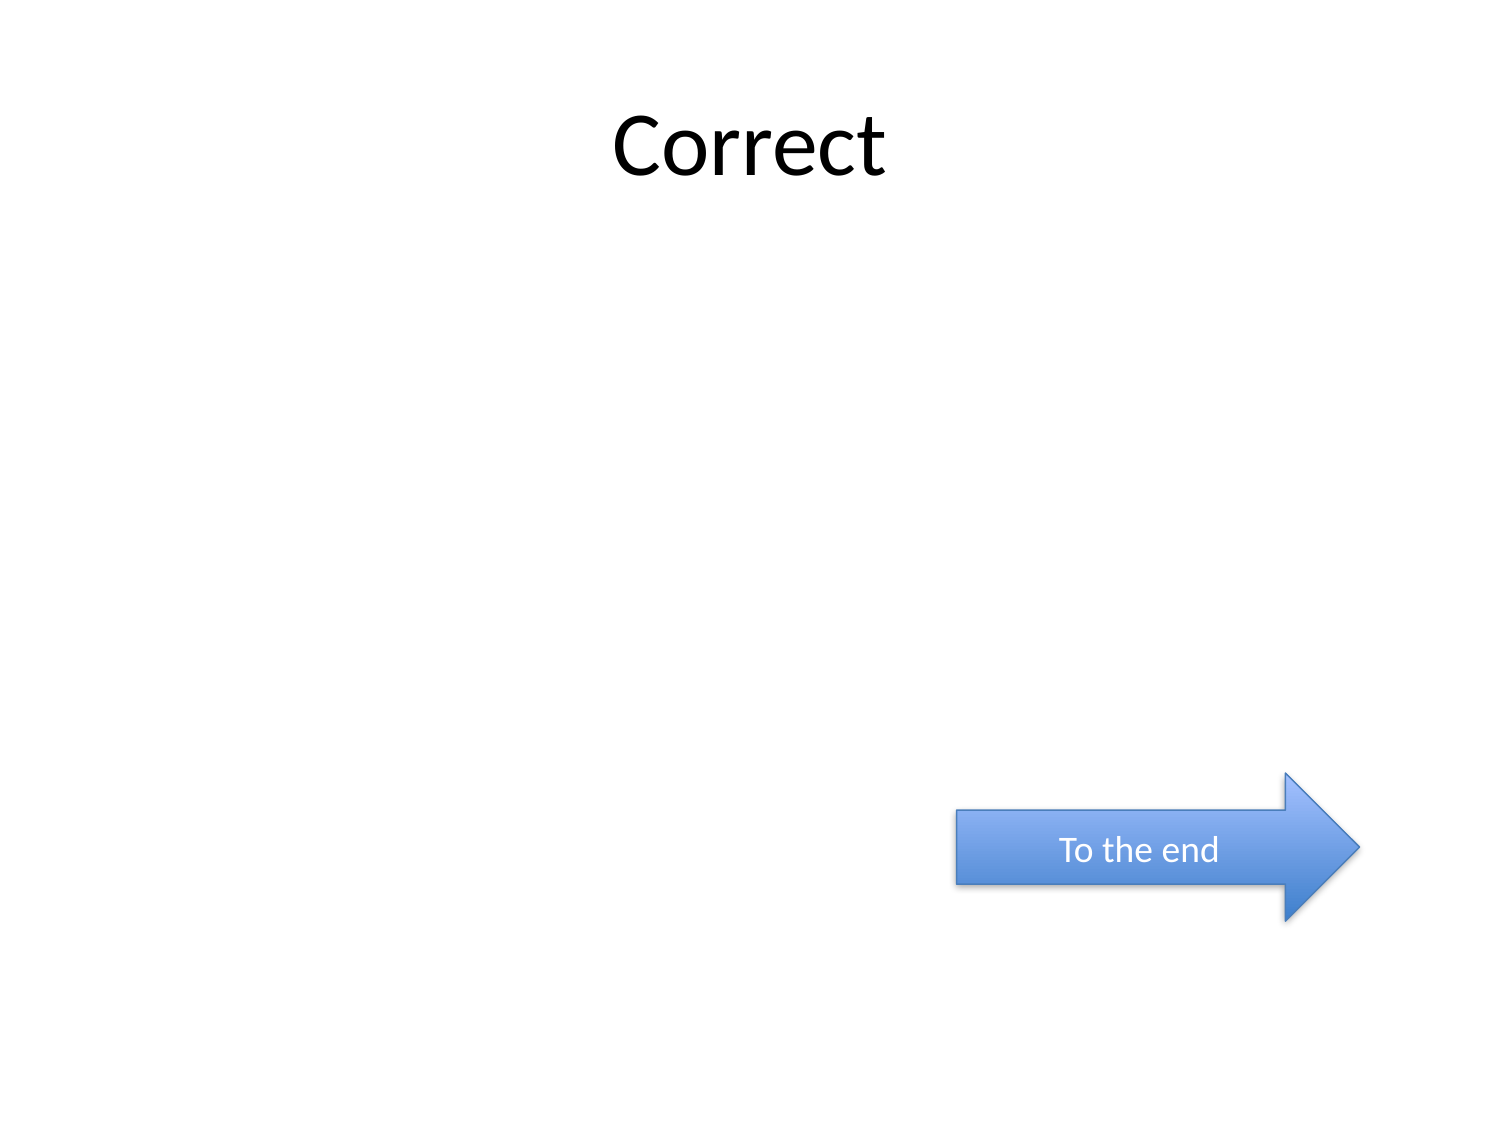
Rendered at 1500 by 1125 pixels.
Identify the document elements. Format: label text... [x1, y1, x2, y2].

text_box To the end [955, 772, 1361, 922]
title Correct [75, 45, 1425, 233]
